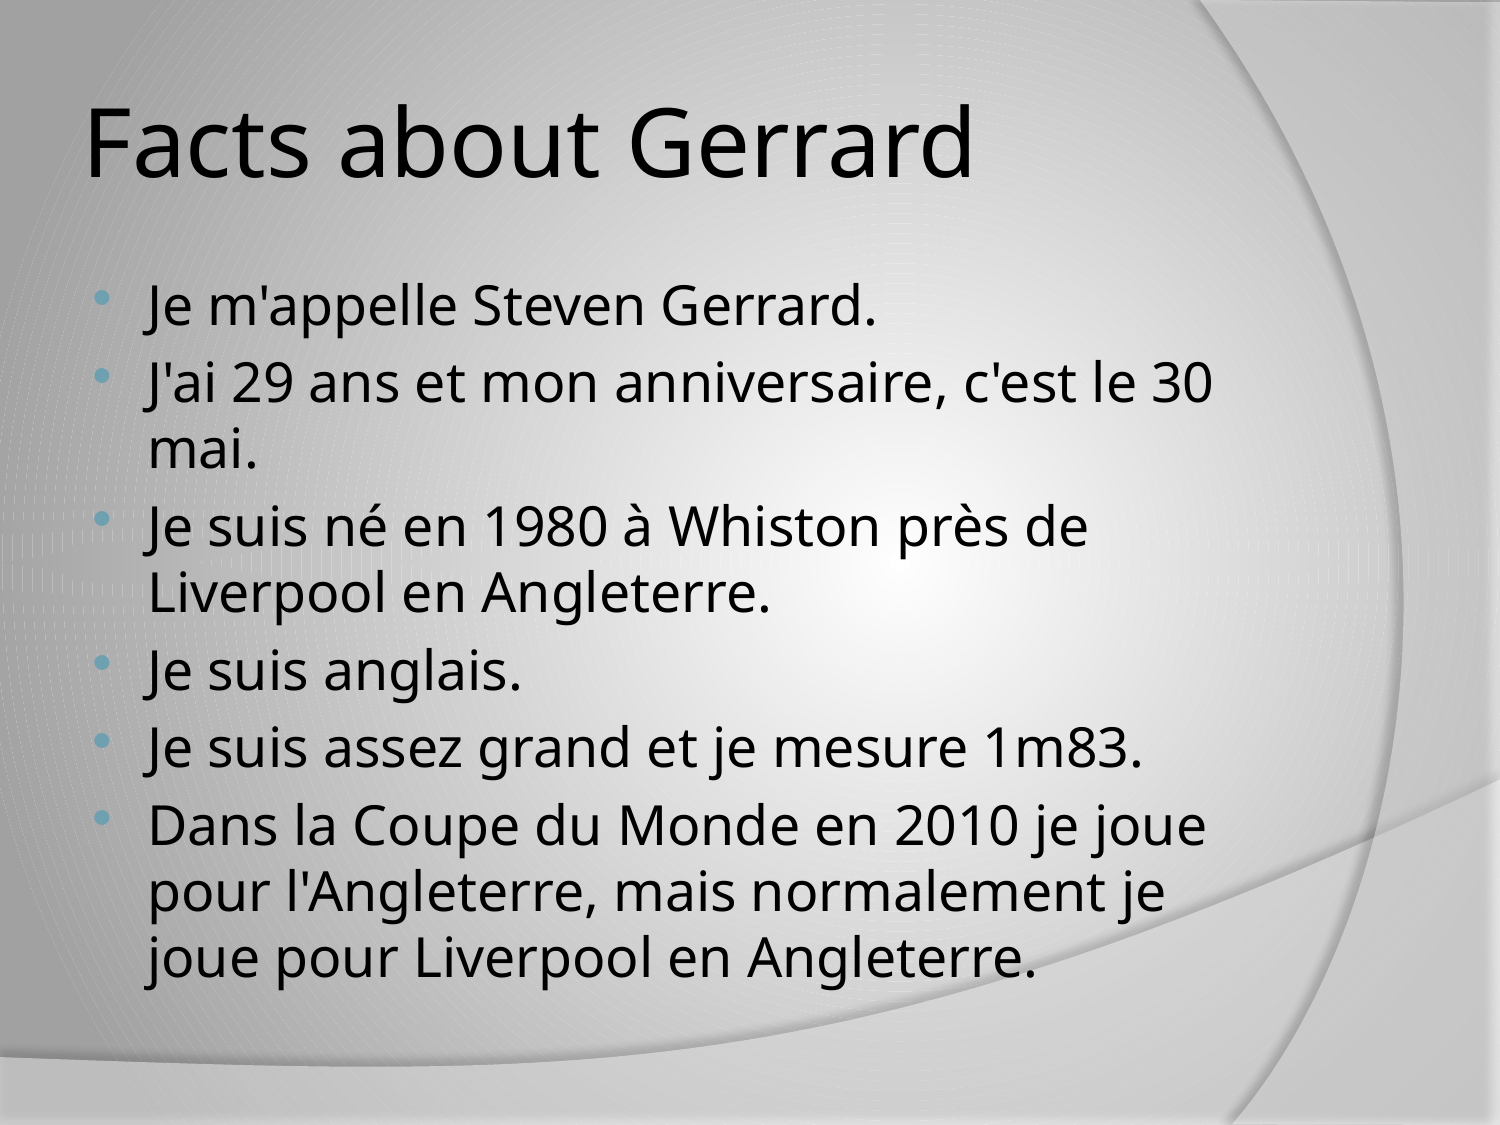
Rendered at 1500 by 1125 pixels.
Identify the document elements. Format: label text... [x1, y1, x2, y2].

list Je m'appelle Steven Gerrard. J'ai 29 ans et mon anniversaire, c'est le 30 mai. Je suis né en 1980 à Whiston près de Liverpool en Angleterre. Je suis anglais. Je suis assez grand et je mesure 1m83. Dans la Coupe du Monde en 2010 je joue pour l'Angleterre, mais normalement je joue pour Liverpool en Angleterre. [75, 262, 1300, 1005]
title Facts about Gerrard [75, 45, 1300, 233]
